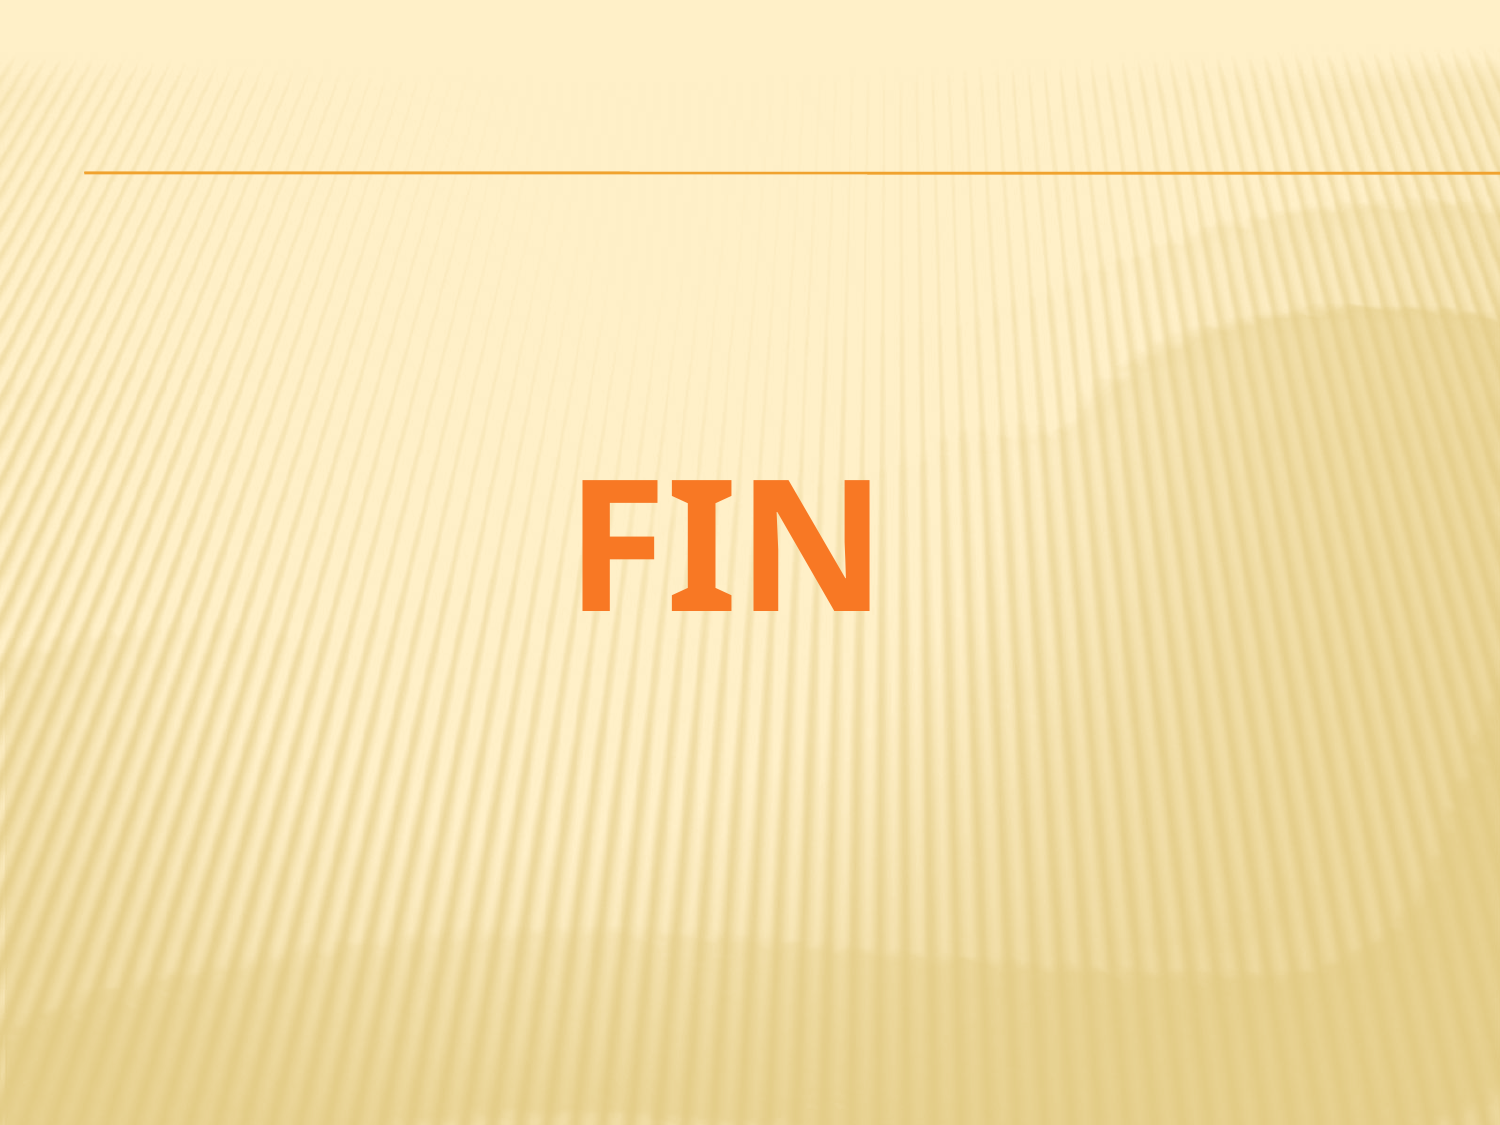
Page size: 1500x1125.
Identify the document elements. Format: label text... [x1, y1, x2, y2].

text_box FIN [324, 420, 1128, 656]
